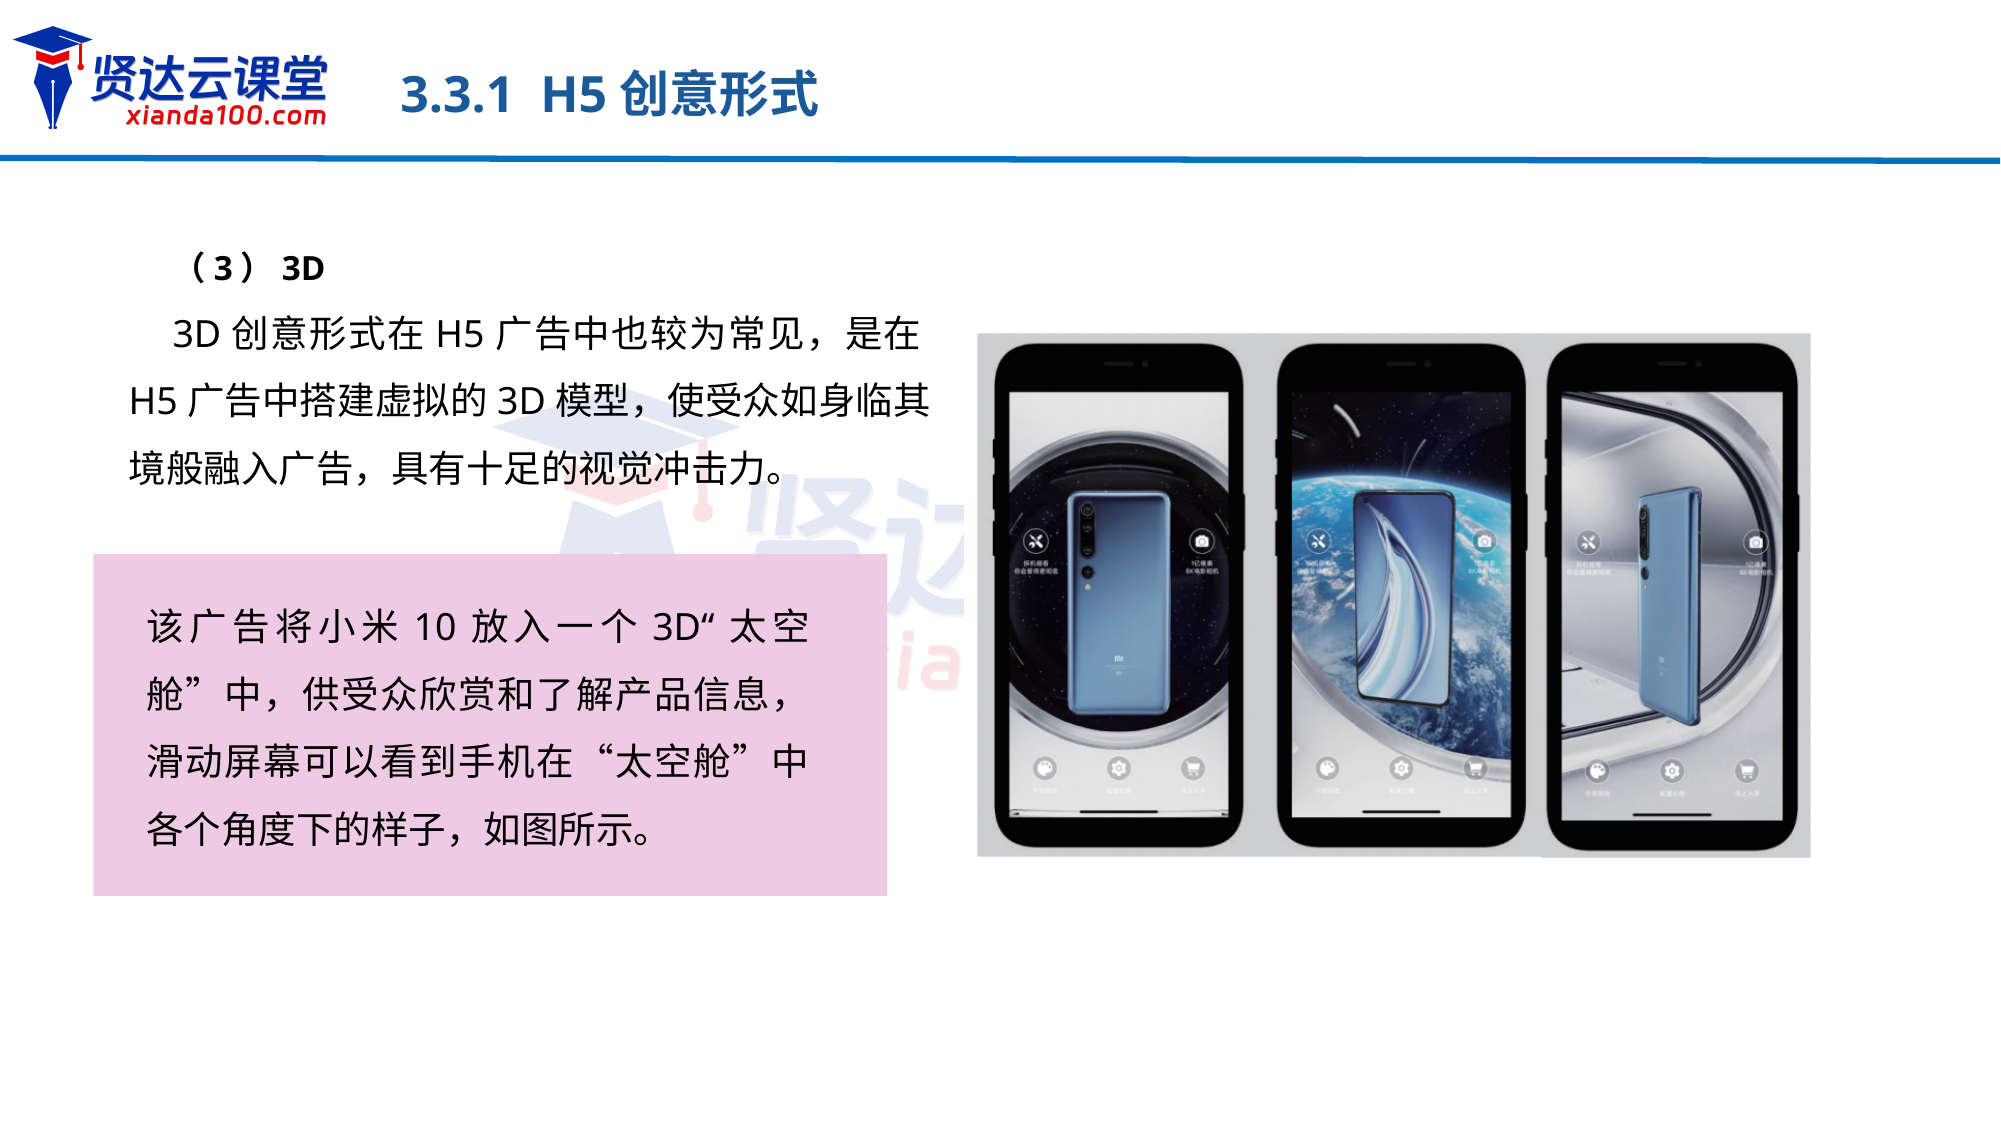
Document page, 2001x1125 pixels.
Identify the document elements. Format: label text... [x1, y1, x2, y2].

text_box （3）3D 3D创意形式在H5广告中也较为常见，是在H5广告中搭建虚拟的3D模型，使受众如身临其境般融入广告，具有十足的视觉冲击力。 [113, 219, 946, 565]
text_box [93, 553, 888, 897]
picture [964, 326, 1824, 865]
picture [0, 7, 353, 155]
text_box 3.3.1 H5创意形式 [385, 54, 1022, 130]
